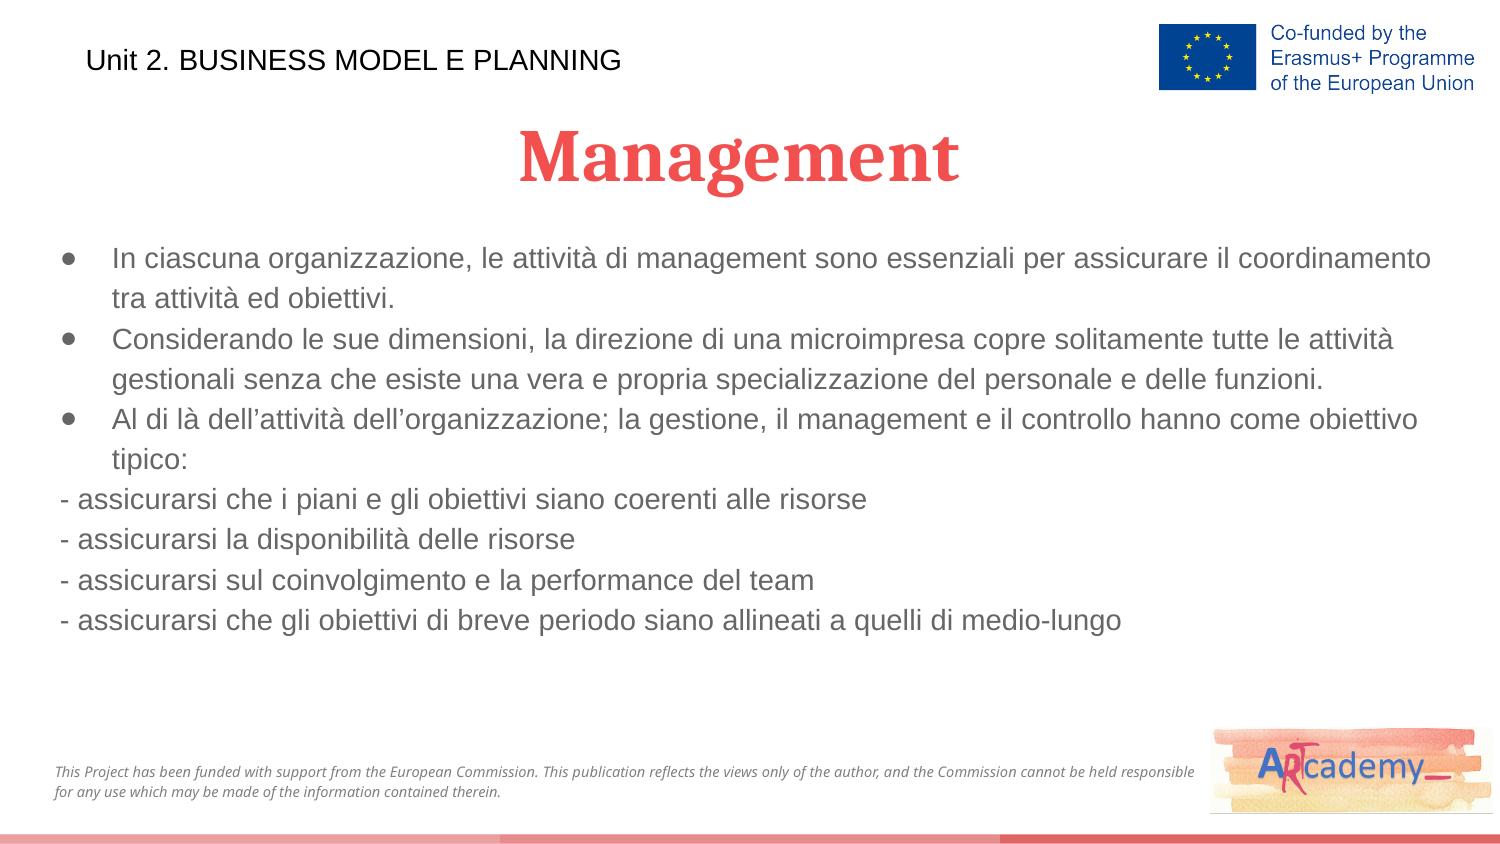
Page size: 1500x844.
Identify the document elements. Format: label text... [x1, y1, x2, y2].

list In ciascuna organizzazione, le attività di management sono essenziali per assicurare il coordinamento tra attività ed obiettivi. Considerando le sue dimensioni, la direzione di una microimpresa copre solitamente tutte le attività gestionali senza che esiste una vera e propria specializzazione del personale e delle funzioni. Al di là dell’attività dell’organizzazione; la gestione, il management e il controllo hanno come obiettivo tipico: - assicurarsi che i piani e gli obiettivi siano coerenti alle risorse - assicurarsi la disponibilità delle risorse - assicurarsi sul coinvolgimento e la performance del team - assicurarsi che gli obiettivi di breve periodo siano allineati a quelli di medio-lungo [21, 219, 1455, 732]
picture [1158, 24, 1474, 94]
picture [1210, 709, 1493, 844]
text_box This Project has been funded with support from the European Commission. This publication reflects the views only of the author, and the Commission cannot be held responsible for any use which may be made of the information contained therein. [39, 754, 1205, 799]
title Management [9, 84, 1487, 212]
text_box Unit 2. BUSINESS MODEL E PLANNING [70, 33, 750, 84]
